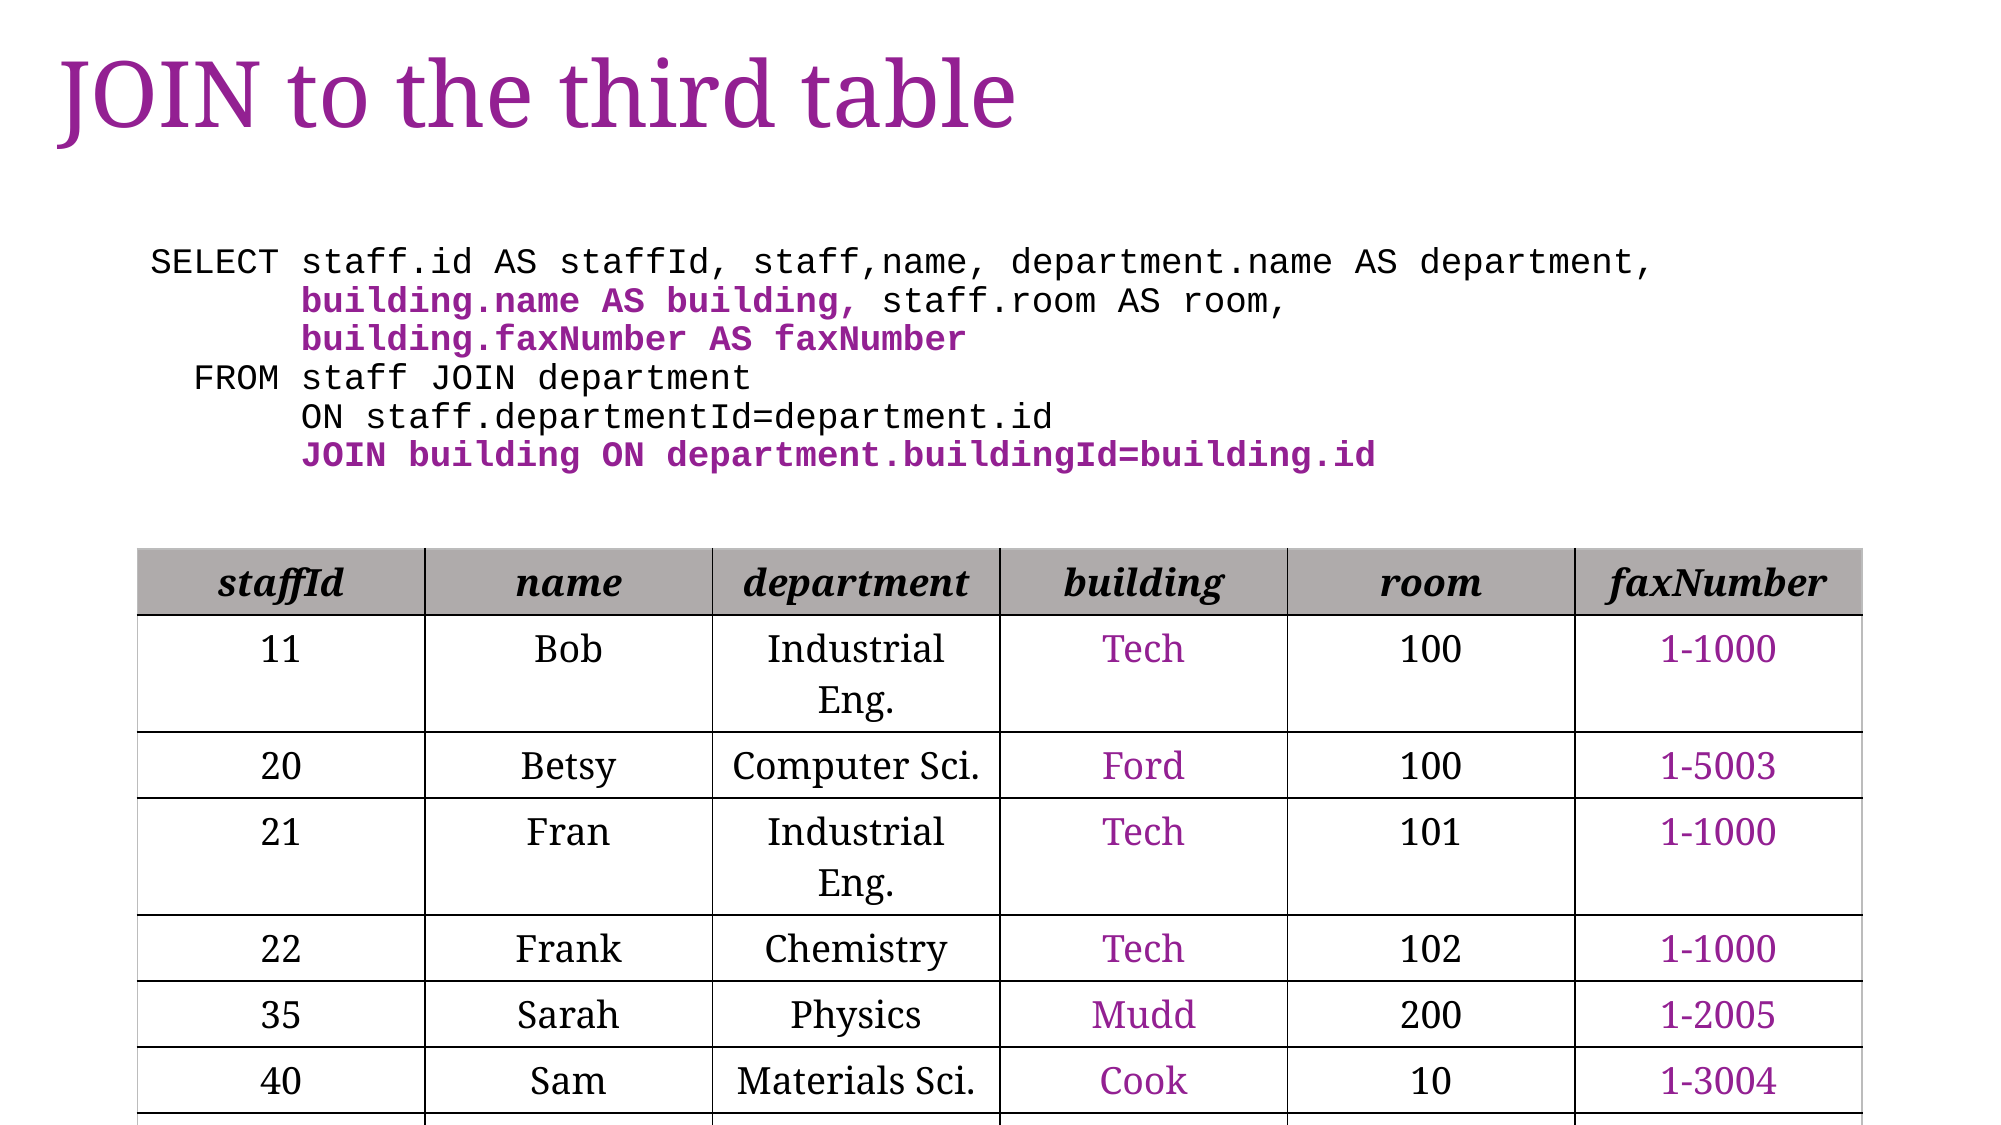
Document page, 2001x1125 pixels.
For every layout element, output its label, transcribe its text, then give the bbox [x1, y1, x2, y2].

table_cell 11 [138, 616, 424, 731]
table_cell Materials Sci. [713, 1048, 999, 1112]
table_cell Betsy [426, 733, 712, 797]
table_cell Chemistry [713, 916, 999, 980]
table_cell 35 [138, 982, 424, 1046]
title JOIN to the third table [43, 25, 1953, 171]
table_cell 102 [1288, 916, 1574, 980]
table_cell 54 [138, 1114, 424, 1125]
table_cell Tech [1001, 799, 1287, 914]
table_cell Sarah [426, 982, 712, 1046]
table_cell 100 [1288, 733, 1574, 797]
table_cell Frank [426, 916, 712, 980]
table_cell 1-1000 [1576, 916, 1861, 980]
table_header department [713, 550, 999, 614]
table_cell Tech [1001, 616, 1287, 731]
table_header faxNumber [1576, 550, 1861, 614]
table_cell Tech [1001, 916, 1287, 980]
table_cell Computer Sci. [713, 733, 999, 797]
table_cell 1-1000 [1576, 799, 1861, 914]
table_cell Industrial Eng. [713, 799, 999, 914]
table_cell Industrial Eng. [713, 616, 999, 731]
table_cell 10 [1288, 1048, 1574, 1112]
table_cell Physics [713, 982, 999, 1046]
table_cell 1-1000 [1576, 616, 1861, 731]
table_cell 101 [1288, 799, 1574, 914]
list SELECT staff.id AS staffId, staff,name, department.name AS department, building.name AS building, staff.room AS room, building.faxNumber AS faxNumber FROM staff JOIN department ON staff.departmentId=department.id JOIN building ON department.buildingId=building.id [135, 234, 1861, 485]
table_cell Pat [426, 1114, 712, 1125]
table_cell 1-3004 [1576, 1048, 1861, 1112]
table_cell 1-5003 [1576, 1114, 1861, 1125]
table_cell 1-5003 [1576, 733, 1861, 797]
table_cell Sam [426, 1048, 712, 1112]
table_cell 1-2005 [1576, 982, 1861, 1046]
table_cell Cook [1001, 1048, 1287, 1112]
table_cell 20 [138, 733, 424, 797]
table_header staffId [138, 550, 424, 614]
table_cell Computer Sci. [713, 1114, 999, 1125]
table_header building [1001, 550, 1287, 614]
table_cell Ford [1001, 733, 1287, 797]
table_cell Ford [1001, 1114, 1287, 1125]
table_cell Fran [426, 799, 712, 914]
table_cell Bob [426, 616, 712, 731]
table_cell 102 [1288, 1114, 1574, 1125]
table_cell 40 [138, 1048, 424, 1112]
table_header room [1288, 550, 1574, 614]
table_cell 200 [1288, 982, 1574, 1046]
table_cell Mudd [1001, 982, 1287, 1046]
table_cell 22 [138, 916, 424, 980]
table_cell 21 [138, 799, 424, 914]
table_cell 100 [1288, 616, 1574, 731]
table_header name [426, 550, 712, 614]
